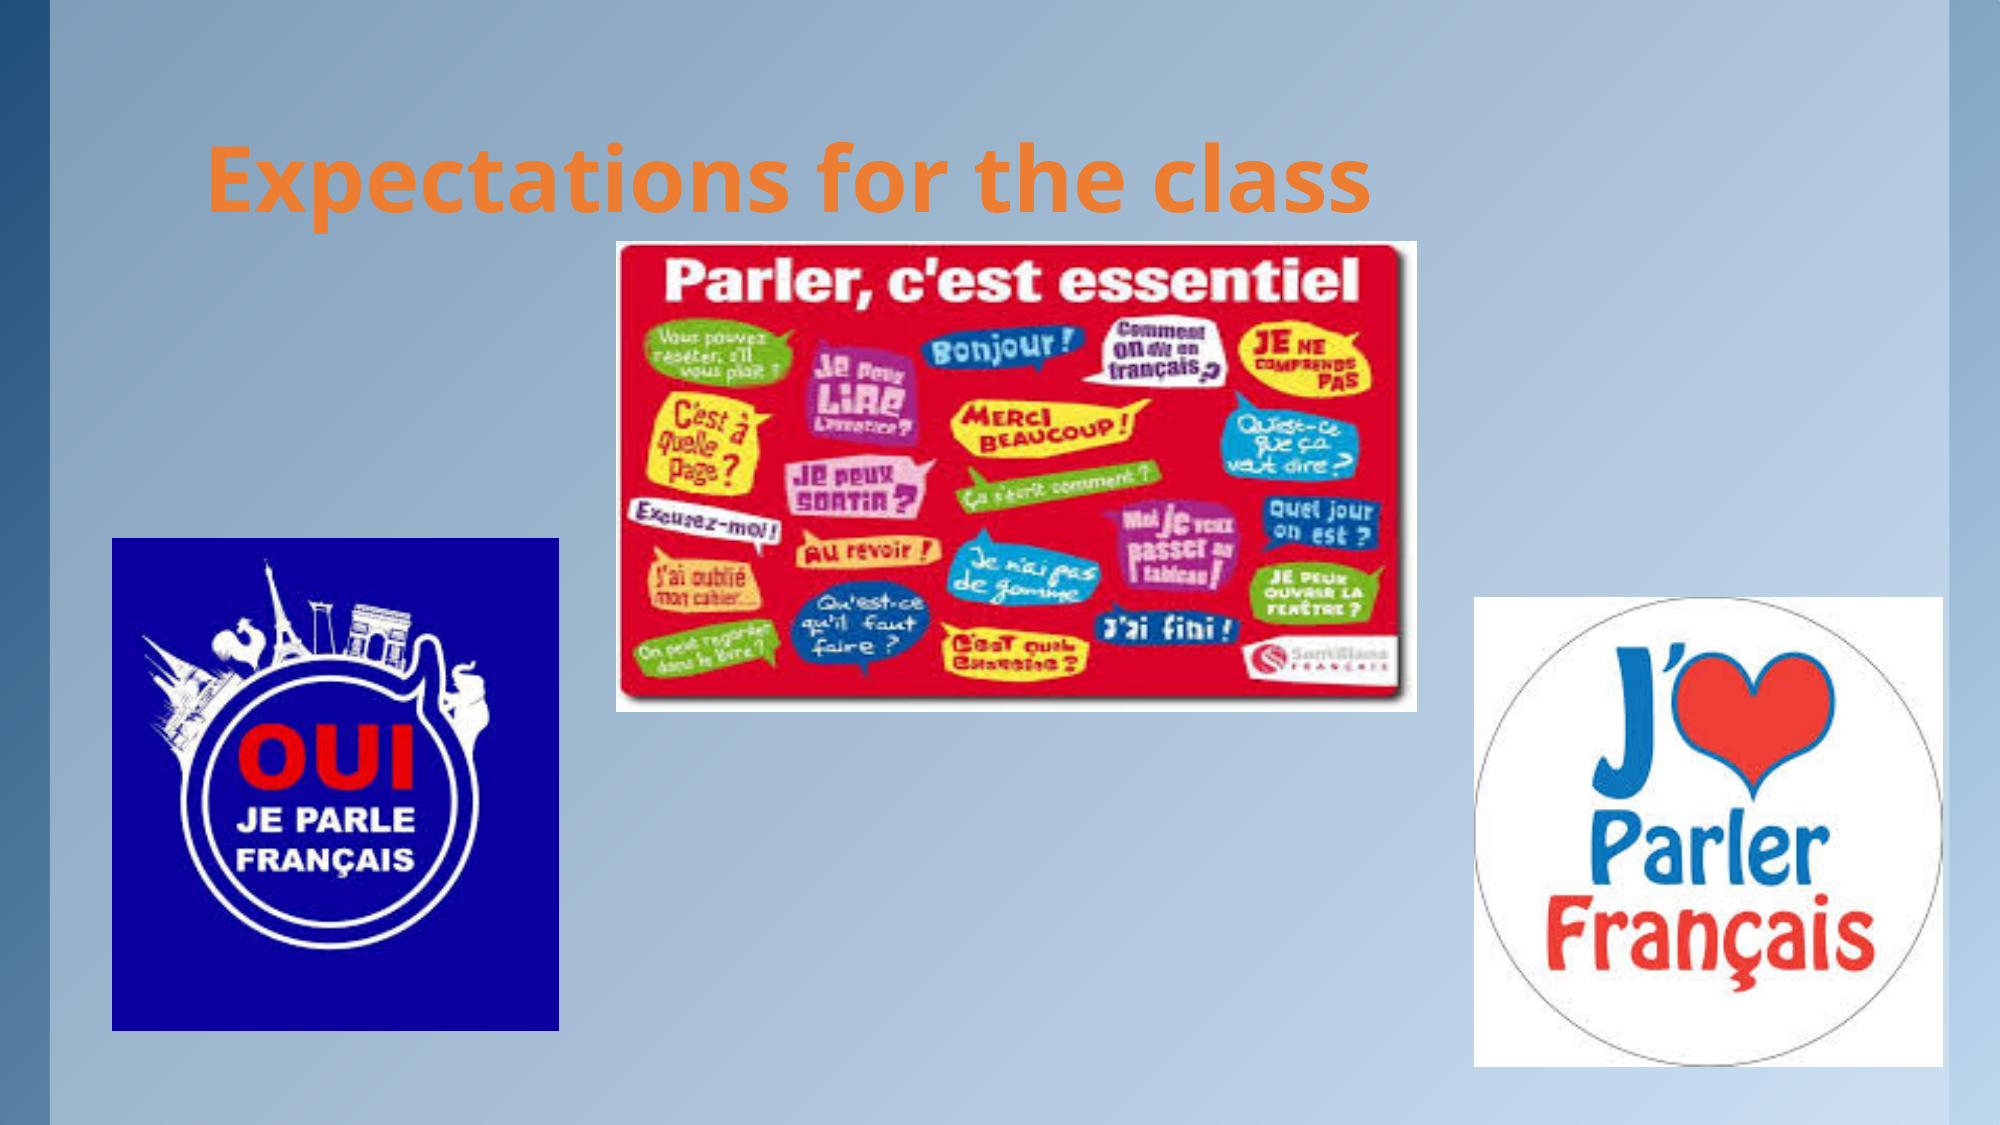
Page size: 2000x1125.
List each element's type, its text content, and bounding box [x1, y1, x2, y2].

title Expectations for the class [183, 12, 1850, 242]
picture [616, 241, 1417, 712]
picture [112, 538, 559, 1031]
picture [1473, 597, 1943, 1067]
